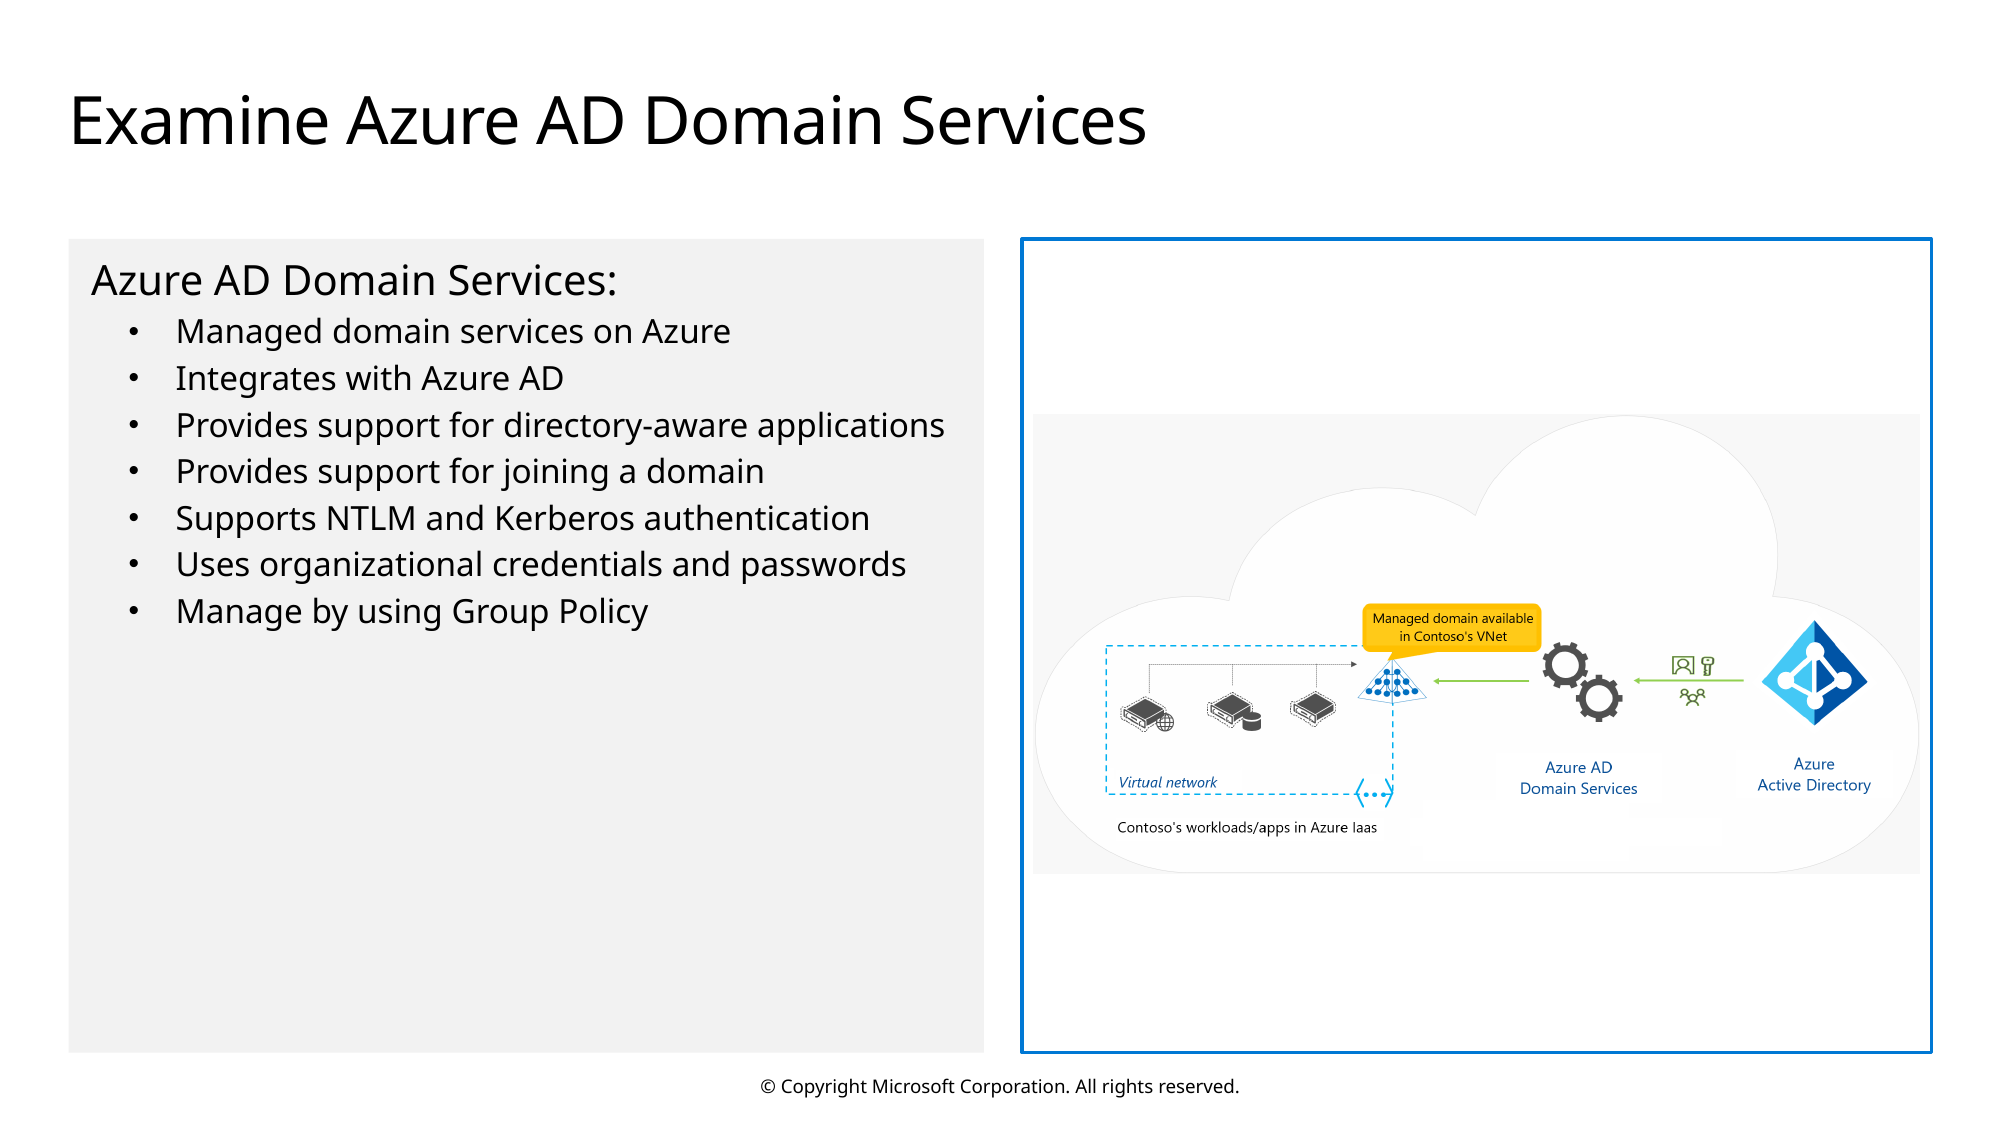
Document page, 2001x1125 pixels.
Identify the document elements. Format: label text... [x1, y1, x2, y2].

picture [1033, 413, 1920, 874]
title Examine Azure AD Domain Services [68, 72, 1932, 192]
list Azure AD Domain Services: Managed domain services on Azure Integrates with Azure AD Provides support for directory-aware applications Provides support for joining a domain Supports NTLM and Kerberos authentication Uses organizational credentials and passwords Manage by using Group Policy [68, 238, 984, 1053]
